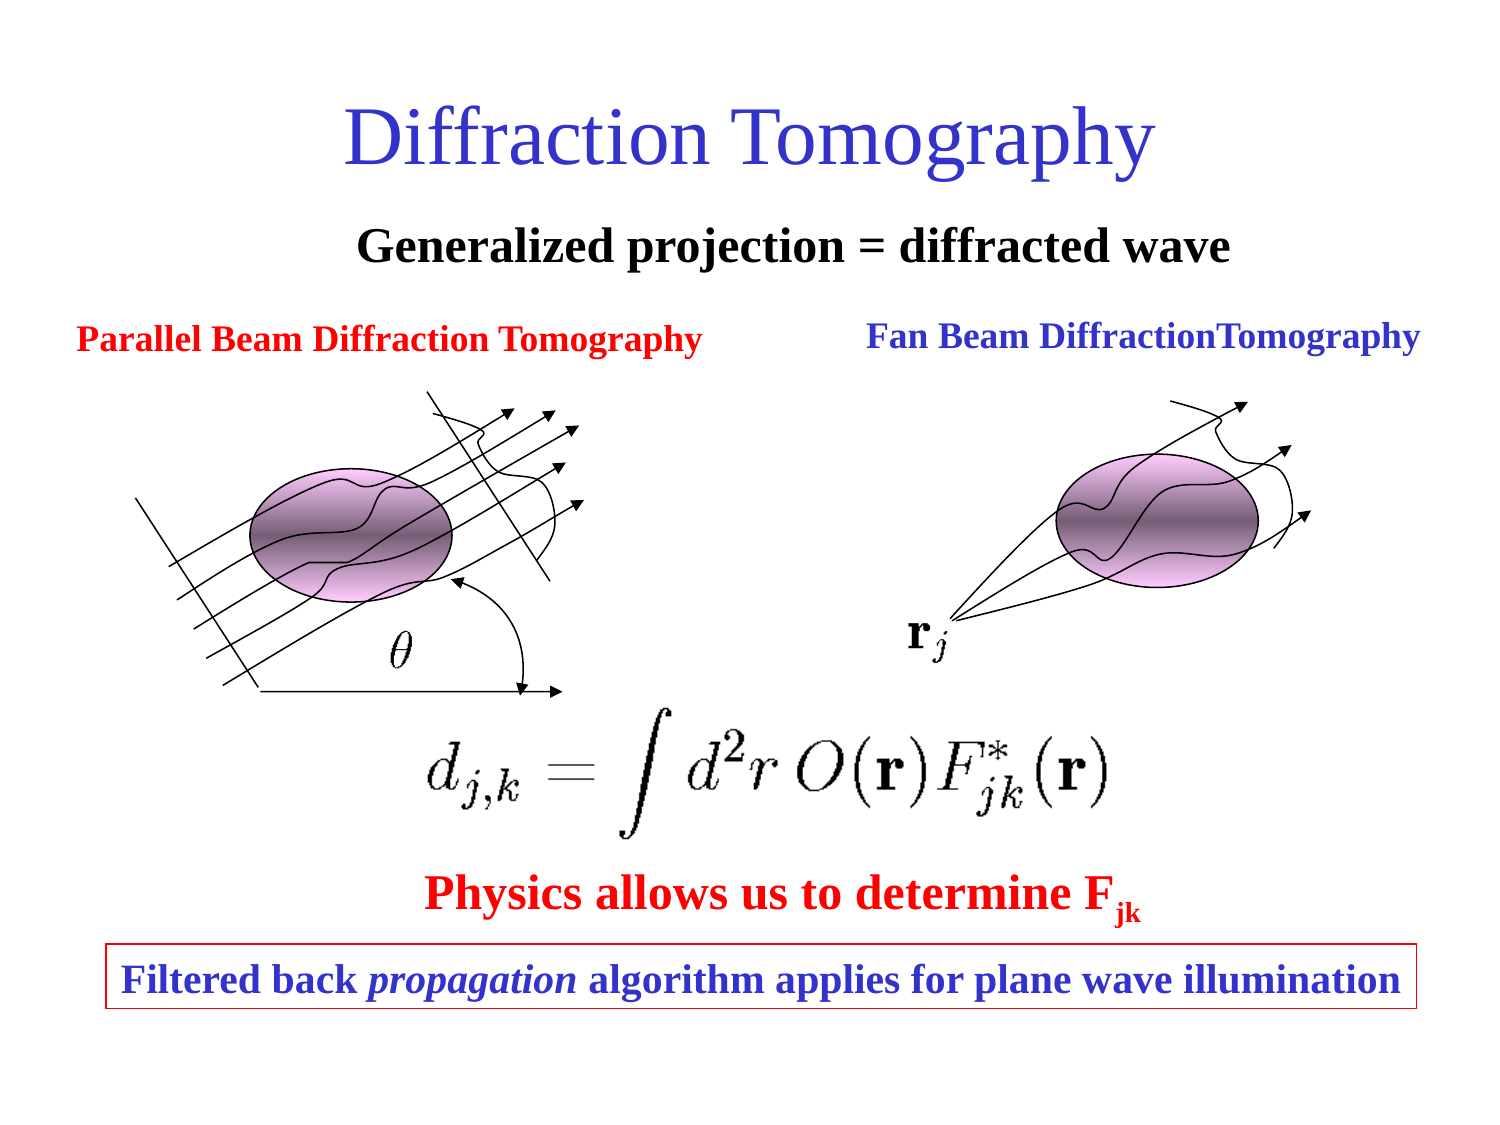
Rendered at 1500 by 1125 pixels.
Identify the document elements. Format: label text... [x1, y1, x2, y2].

text_box Fan Beam DiffractionTomography [851, 304, 1437, 364]
picture [421, 701, 1129, 852]
title Diffraction Tomography [112, 37, 1388, 226]
text_box Filtered back propagation algorithm applies for plane wave illumination [106, 943, 1417, 1009]
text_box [135, 391, 585, 692]
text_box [880, 401, 1312, 672]
text_box Generalized projection = diffracted wave [341, 204, 1247, 280]
text_box Parallel Beam Diffraction Tomography [61, 306, 719, 366]
text_box Physics allows us to determine Fjk [409, 852, 1157, 936]
